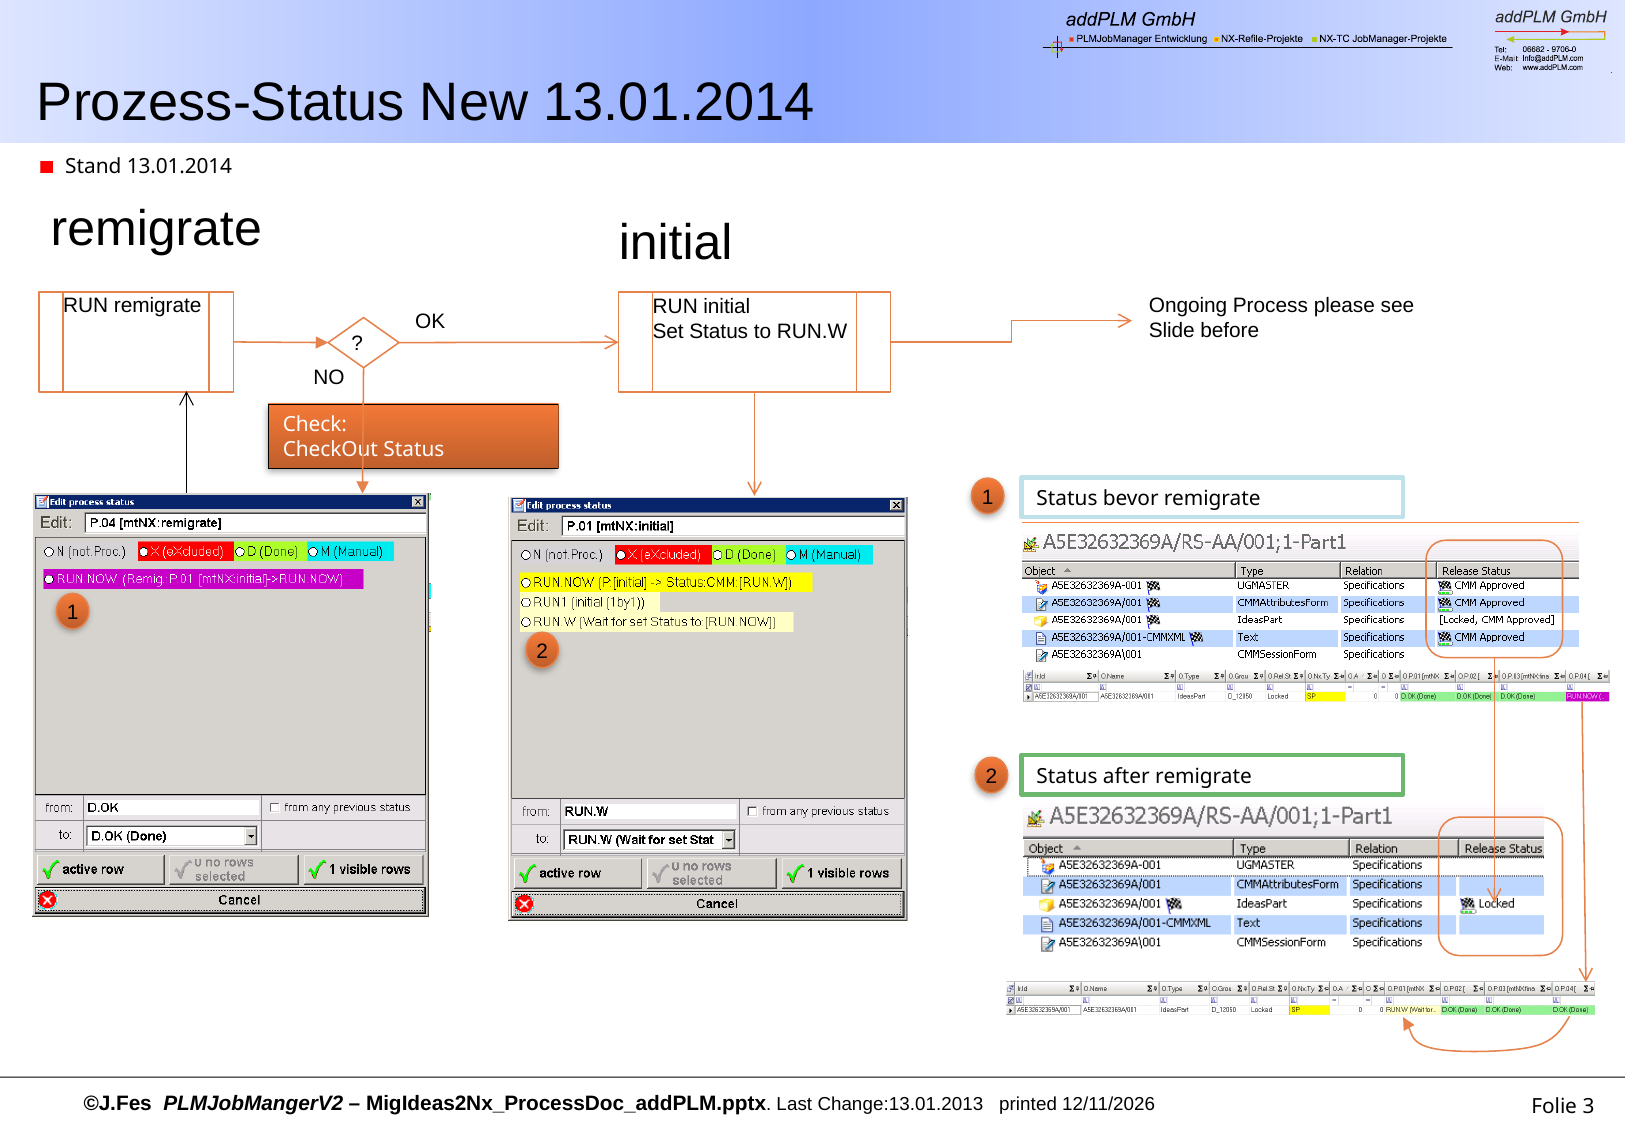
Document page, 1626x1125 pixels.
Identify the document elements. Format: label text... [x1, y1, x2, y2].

picture [1023, 670, 1494, 702]
picture [37, 158, 53, 173]
text_box remigrate [35, 187, 299, 263]
text_box Status after remigrate [1019, 753, 1405, 797]
text_box NO [298, 356, 370, 397]
text_box Ongoing Process please see Slide before [1134, 284, 1495, 350]
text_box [1581, 701, 1587, 983]
title Prozess-Status New 13.01.2014 [21, 59, 1612, 138]
text_box 2 [974, 756, 1009, 794]
picture [1005, 981, 1595, 1015]
text_box [1403, 1023, 1567, 1053]
text_box OK [400, 300, 461, 341]
text_box ? [328, 316, 399, 365]
text_box [1547, 817, 1564, 956]
picture [1023, 795, 1544, 956]
text_box Check: CheckOut Status [369, 403, 559, 469]
picture [508, 497, 908, 924]
text_box Status bevor remigrate [1019, 475, 1405, 519]
picture [32, 493, 431, 919]
text_box RUN remigrate [38, 291, 234, 393]
text_box initial [603, 201, 755, 277]
text_box Check: CheckOut Status [268, 403, 357, 469]
text_box RUN initial Set Status to RUN.W [618, 291, 891, 393]
slide_number Folie 3 [1424, 1084, 1611, 1125]
text_box 1 [970, 477, 1005, 515]
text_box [890, 320, 1133, 344]
list Stand 13.01.2014 [22, 152, 1600, 182]
picture [1021, 522, 1579, 662]
picture [1495, 670, 1610, 702]
